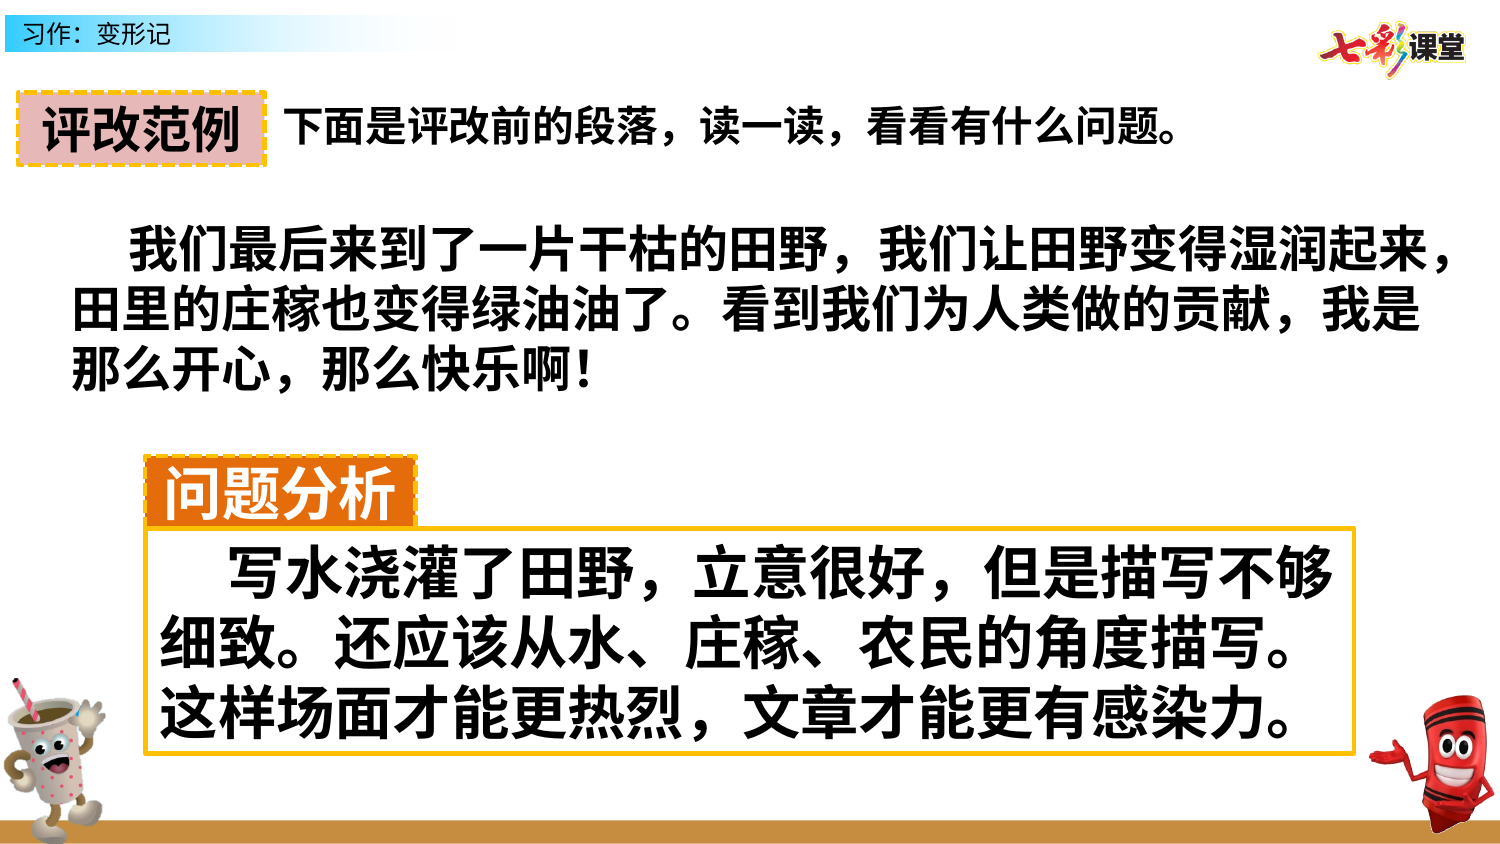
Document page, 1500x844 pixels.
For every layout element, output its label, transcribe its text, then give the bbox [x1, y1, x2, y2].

picture [1316, 20, 1468, 80]
text_box 评改范例 [16, 90, 267, 167]
text_box 问题分析 [143, 454, 418, 531]
picture [0, 678, 143, 844]
text_box 写水浇灌了田野，立意很好，但是描写不够细致。还应该从水、庄稼、农民的角度描写。这样场面才能更热烈，文章才能更有感染力。 [145, 528, 1355, 754]
text_box 下面是评改前的段落，读一读，看看有什么问题。 [267, 92, 1254, 158]
text_box 我们最后来到了一片干枯的田野，我们让田野变得湿润起来，田里的庄稼也变得绿油油了。看到我们为人类做的贡献，我是那么开心，那么快乐啊！ [56, 209, 1444, 405]
picture [1364, 678, 1500, 844]
